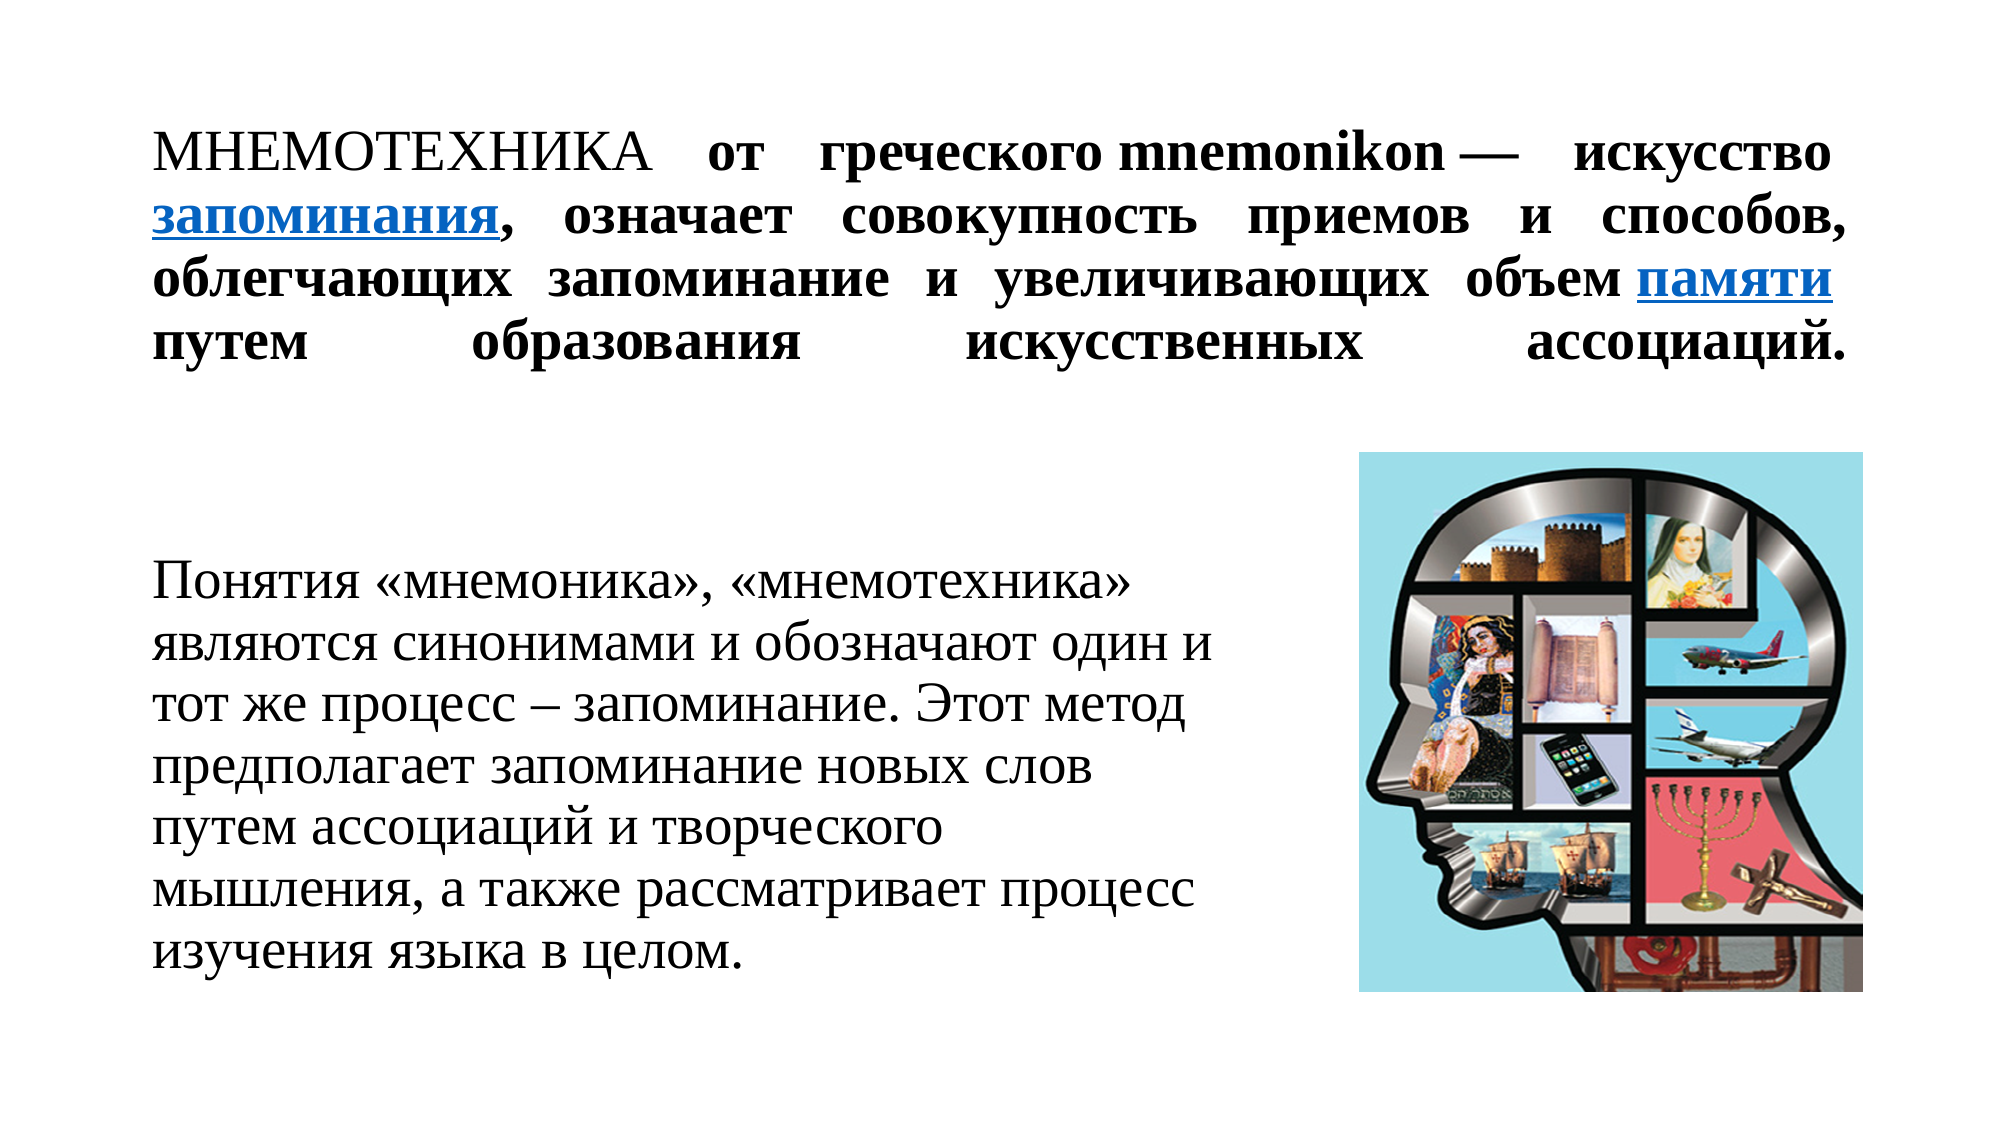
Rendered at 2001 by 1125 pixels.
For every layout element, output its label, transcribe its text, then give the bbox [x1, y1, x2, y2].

title МНЕМОТЕХНИКА от греческого mnemonikon — искусство запоминания, означает совокупность приемов и способов, облегчающих запоминание и увеличивающих объем памяти путем образования искусственных ассоциаций. [137, 109, 1863, 453]
picture [1359, 452, 1863, 992]
list Понятия «мнемоника», «мнемотехника» являются синонимами и обозначают один и тот же процесс – запоминание. Этот метод предполагает запоминание новых слов путем ассоциаций и творческого мышления, а также рассматривает процесс изучения языка в целом. [137, 452, 1245, 993]
